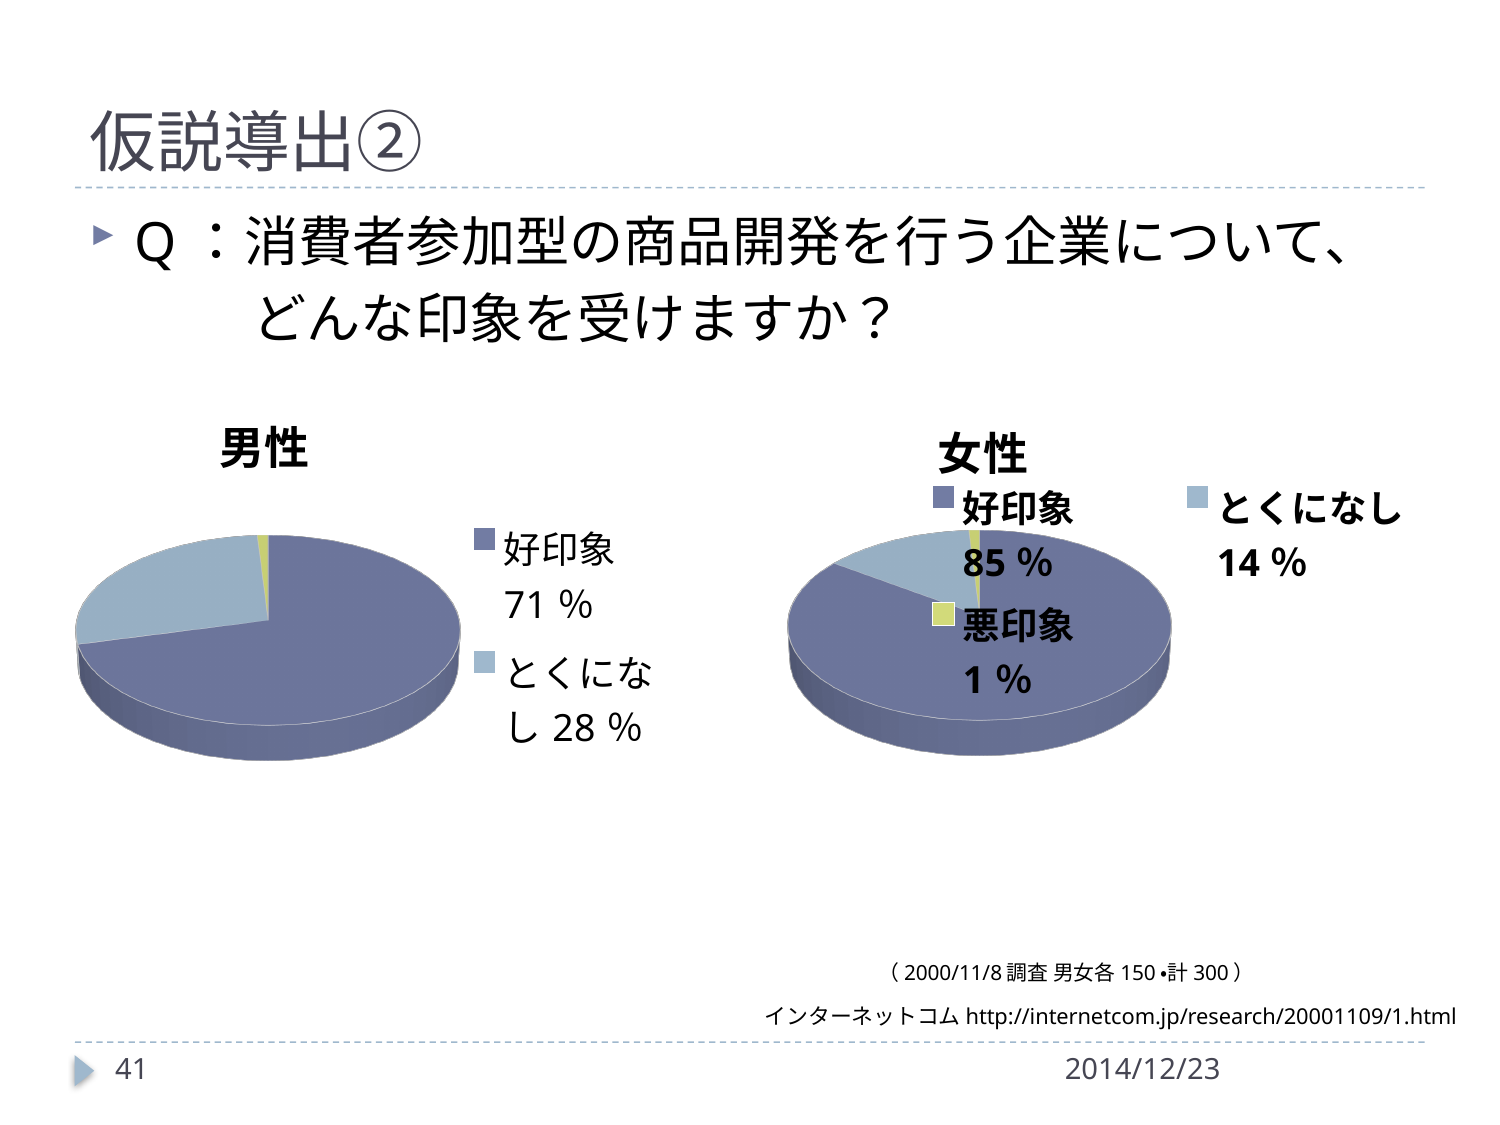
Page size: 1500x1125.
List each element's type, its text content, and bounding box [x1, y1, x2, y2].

title 仮説導出② [75, 24, 1425, 188]
slide_number 41 [100, 1042, 426, 1103]
list Q：消費者参加型の商品開発を行う企業について、 どんな印象を受けますか？ [75, 200, 1425, 1010]
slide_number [1050, 1042, 1426, 1103]
chart [749, 387, 1430, 796]
text_box （2000/11/8調査 男女各150・計300） [863, 951, 1269, 992]
text_box インターネットコムhttp://internetcom.jp/research/20001109/1.html [749, 994, 1500, 1036]
chart [52, 397, 690, 824]
